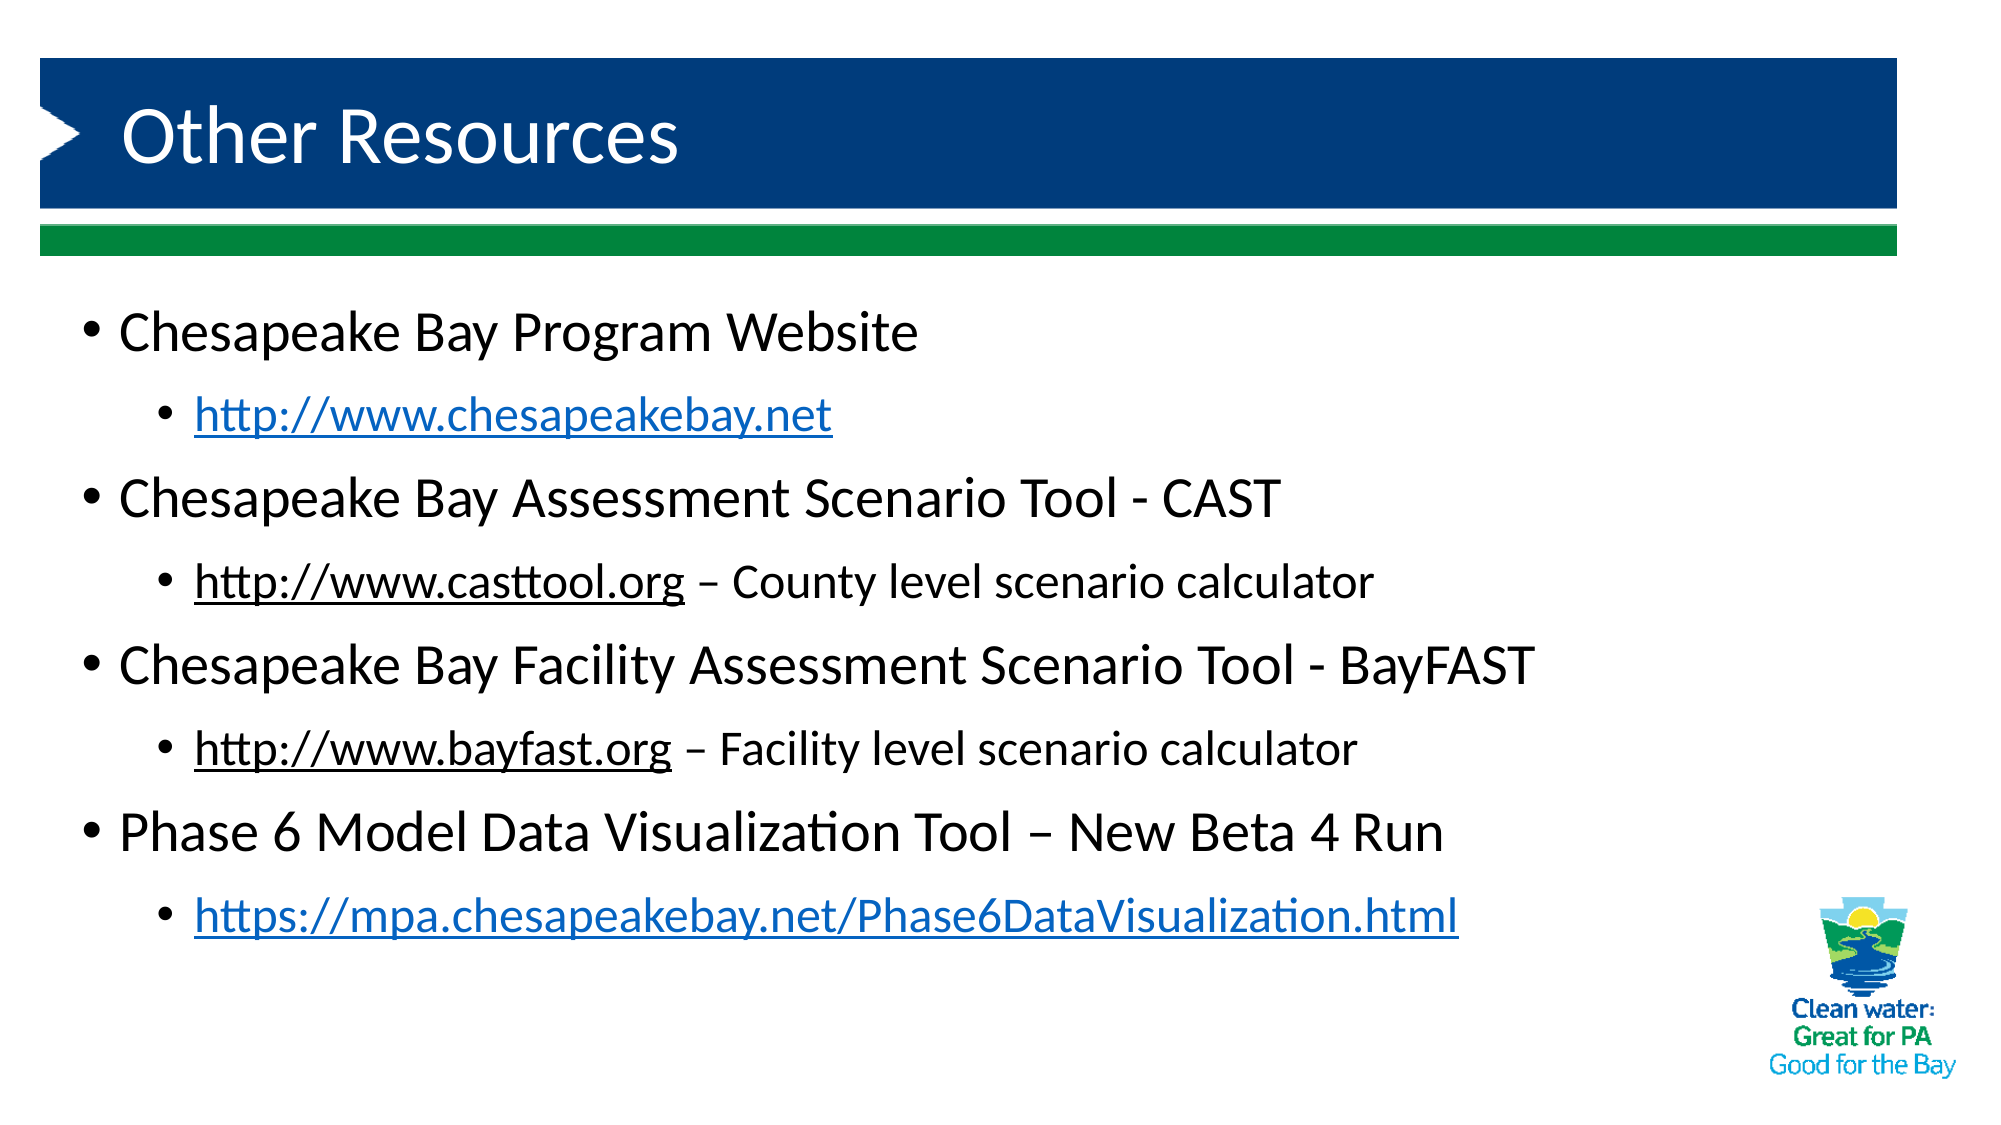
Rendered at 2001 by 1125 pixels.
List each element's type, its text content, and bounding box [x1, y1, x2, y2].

picture [1765, 894, 1960, 1083]
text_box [40, 58, 1897, 256]
list Chesapeake Bay Program Website http://www.chesapeakebay.net Chesapeake Bay Assessment Scenario Tool - CAST http://www.casttool.org – County level scenario calculator Chesapeake Bay Facility Assessment Scenario Tool - BayFAST http://www.bayfast.org – Facility level scenario calculator Phase 6 Model Data Visualization Tool – New Beta 4 Run https://mpa.chesapeakebay.net/Phase6DataVisualization.html [66, 293, 1816, 1050]
